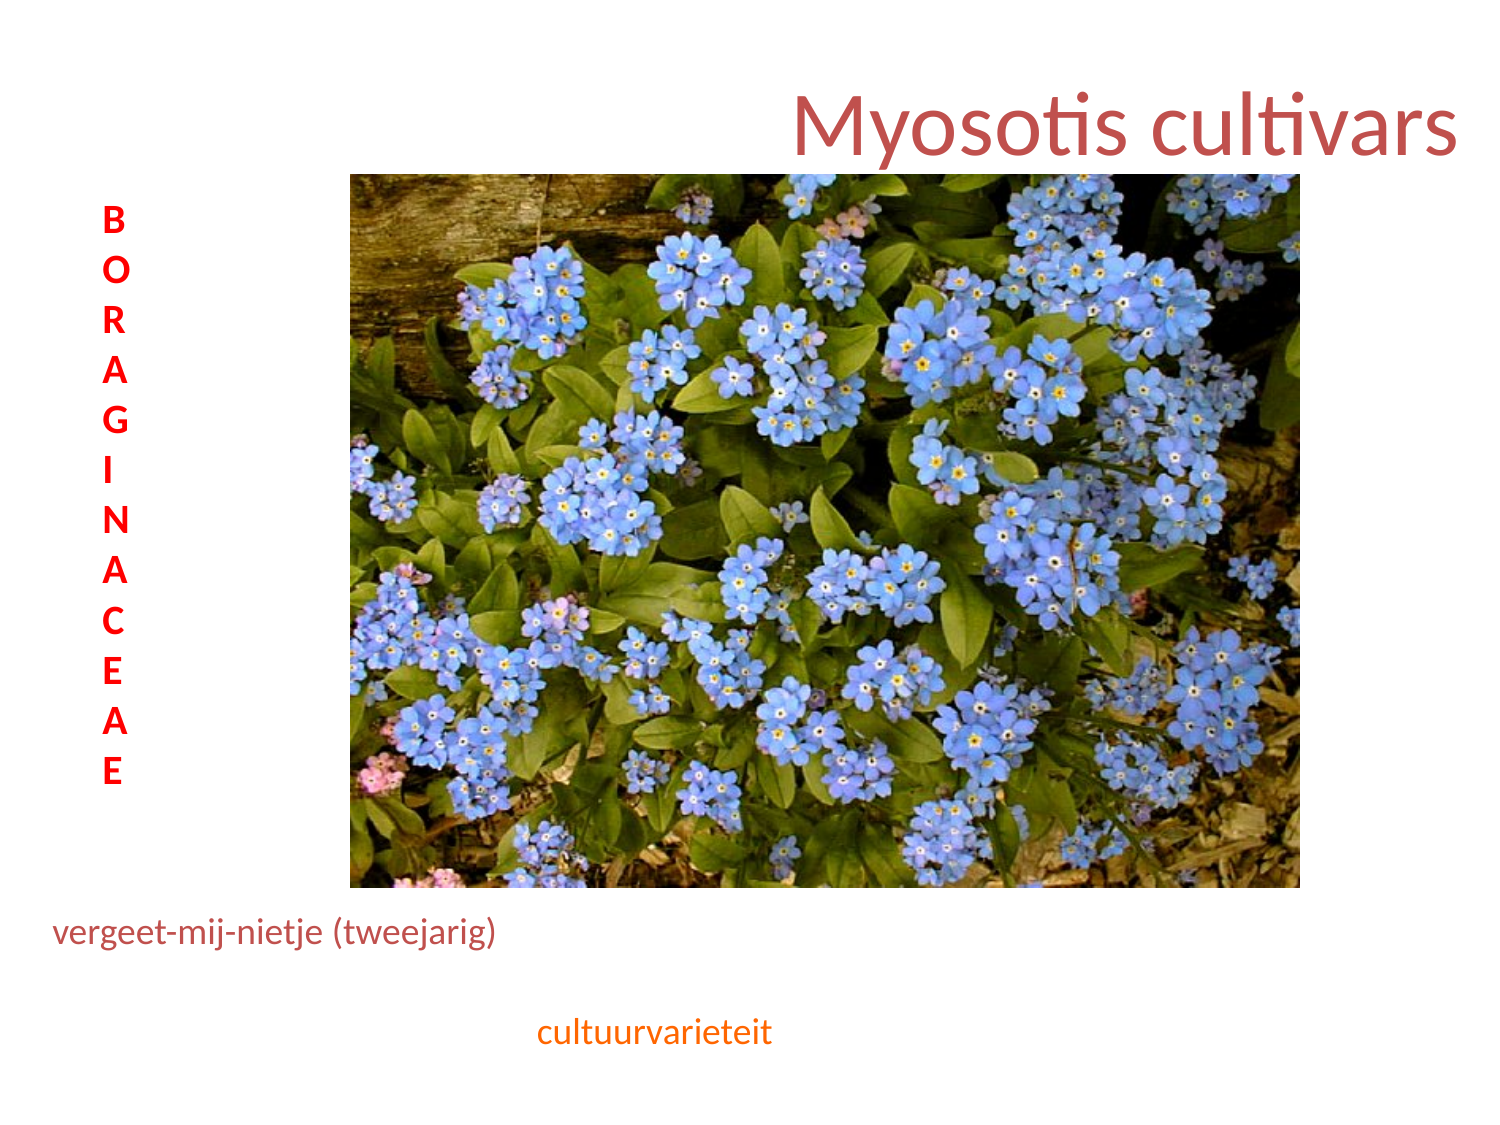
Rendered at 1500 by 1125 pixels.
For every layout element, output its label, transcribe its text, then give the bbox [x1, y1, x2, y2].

text_box vergeet-mij-nietje (tweejarig) [37, 899, 1100, 960]
text_box cultuurvarieteit [75, 999, 788, 1060]
text_box BORAGINACEAE [87, 184, 150, 800]
picture [349, 174, 1301, 888]
title Myosotis cultivars [200, 24, 1475, 213]
